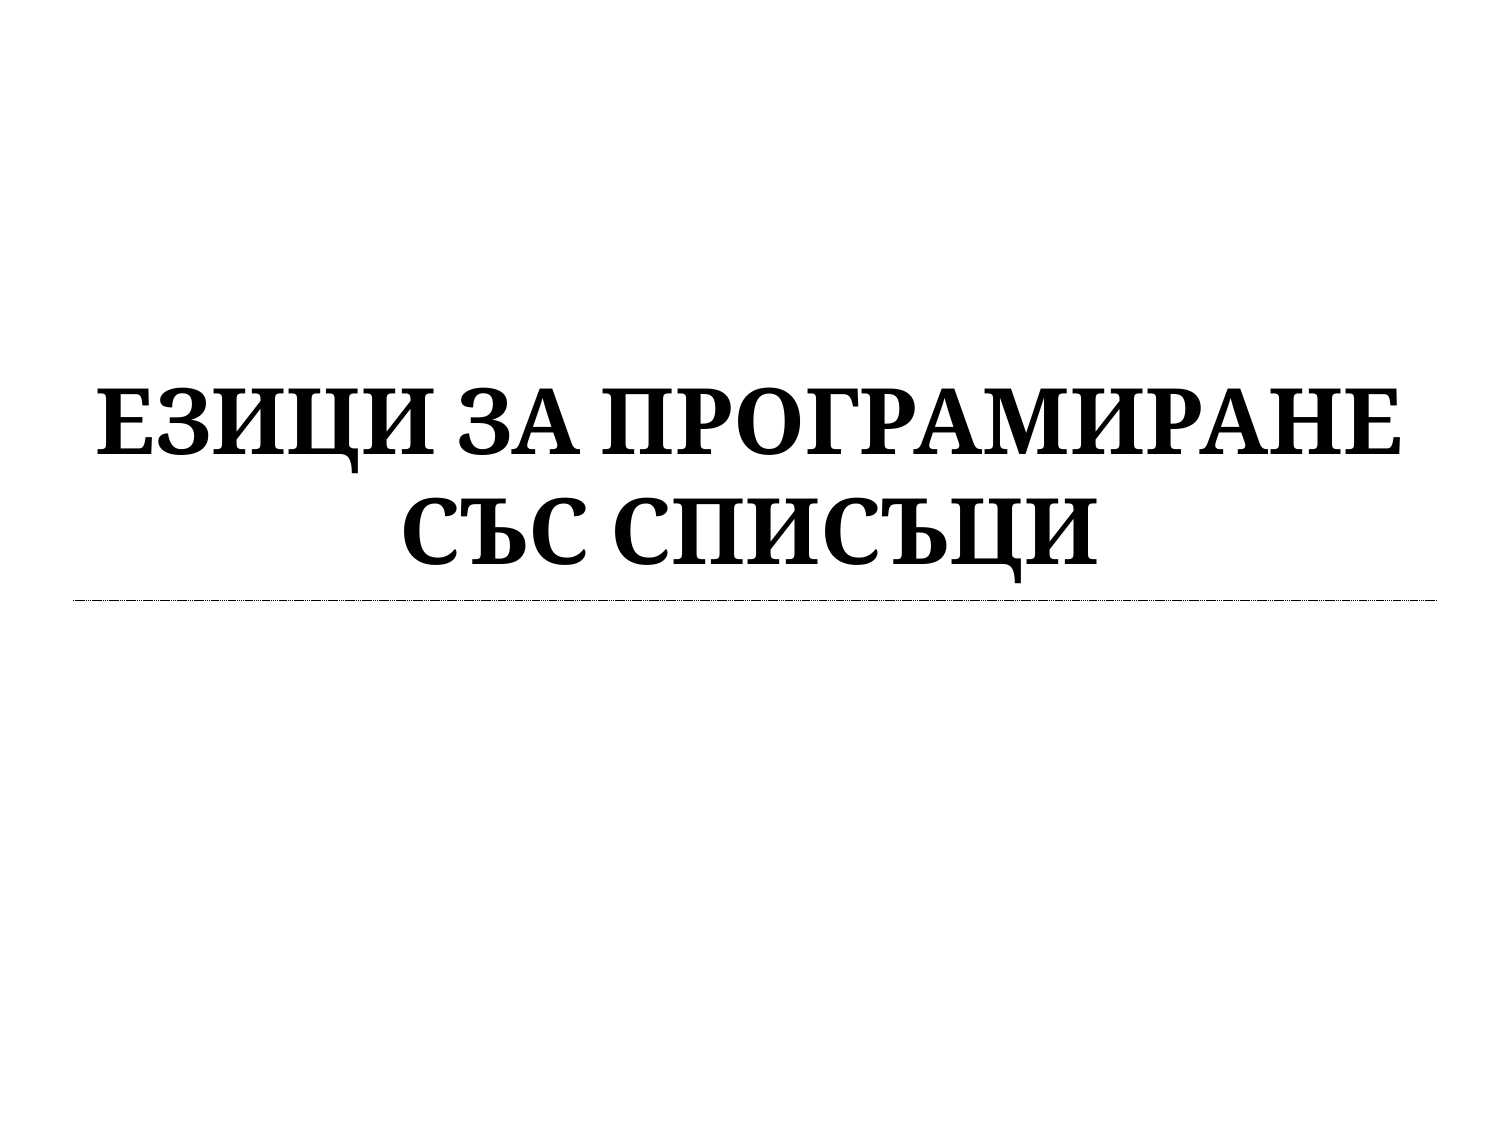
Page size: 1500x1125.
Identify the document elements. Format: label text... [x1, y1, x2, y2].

title Езици за програмиране със списъци [0, 346, 1500, 594]
